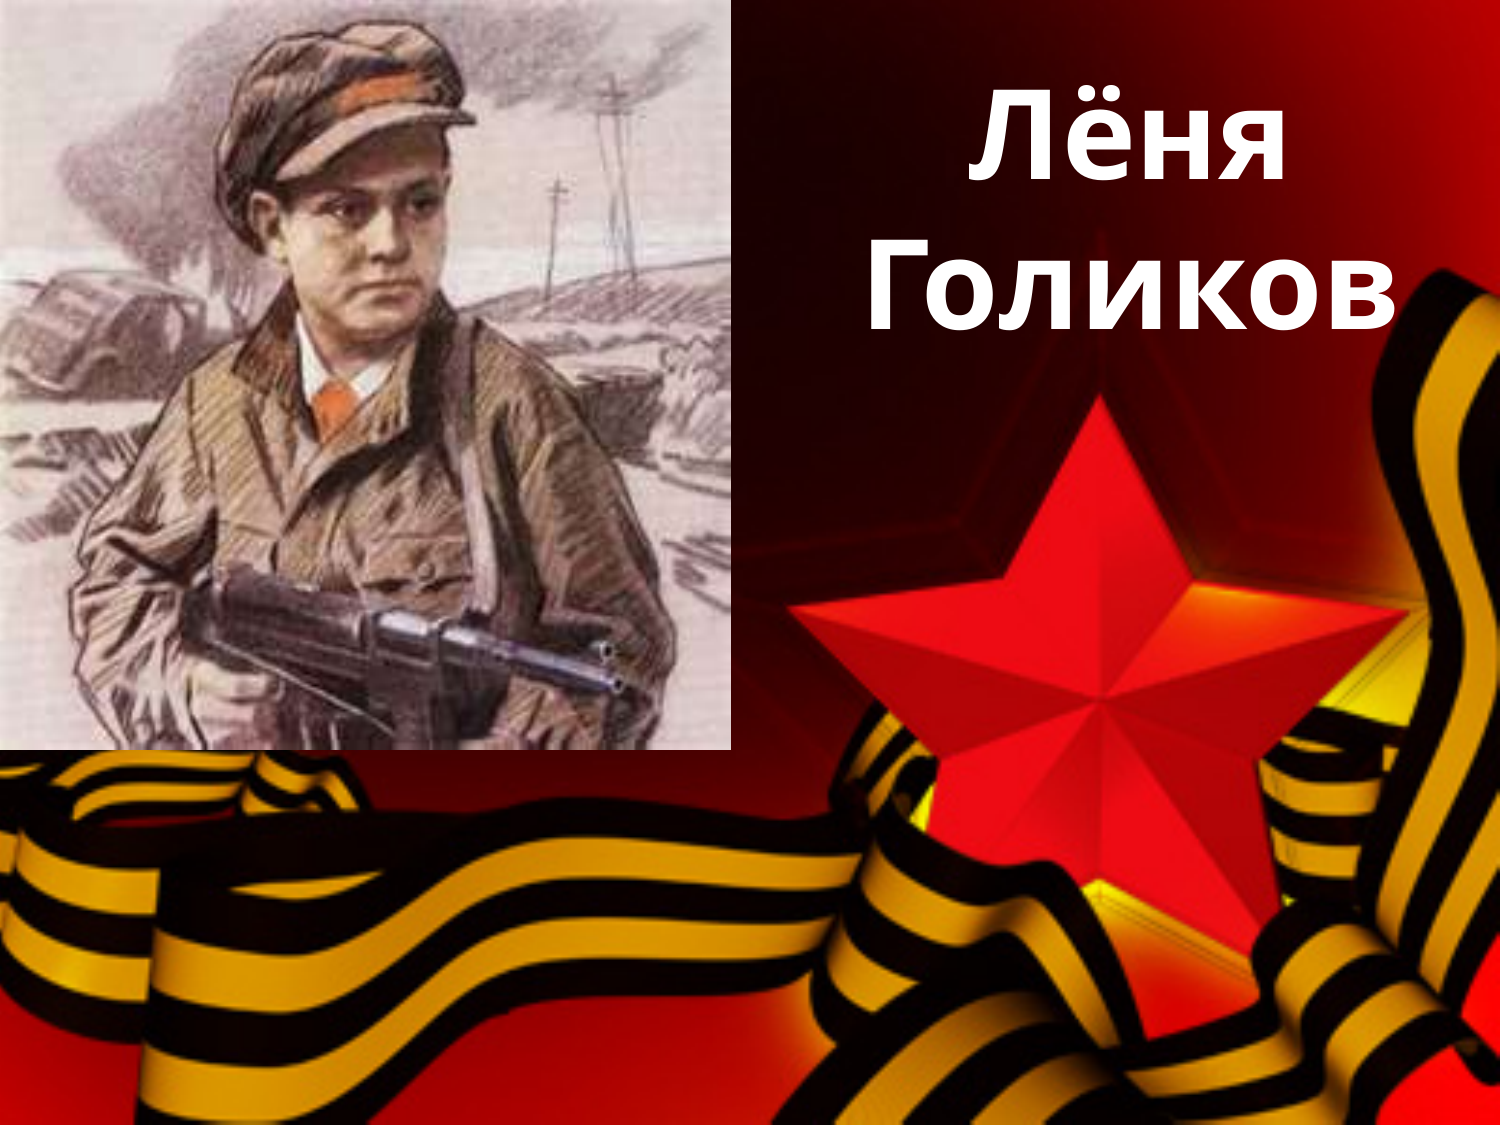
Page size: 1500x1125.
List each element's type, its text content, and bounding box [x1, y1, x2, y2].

text_box Лёня Голиков [761, 46, 1500, 362]
picture [0, 0, 1500, 1125]
